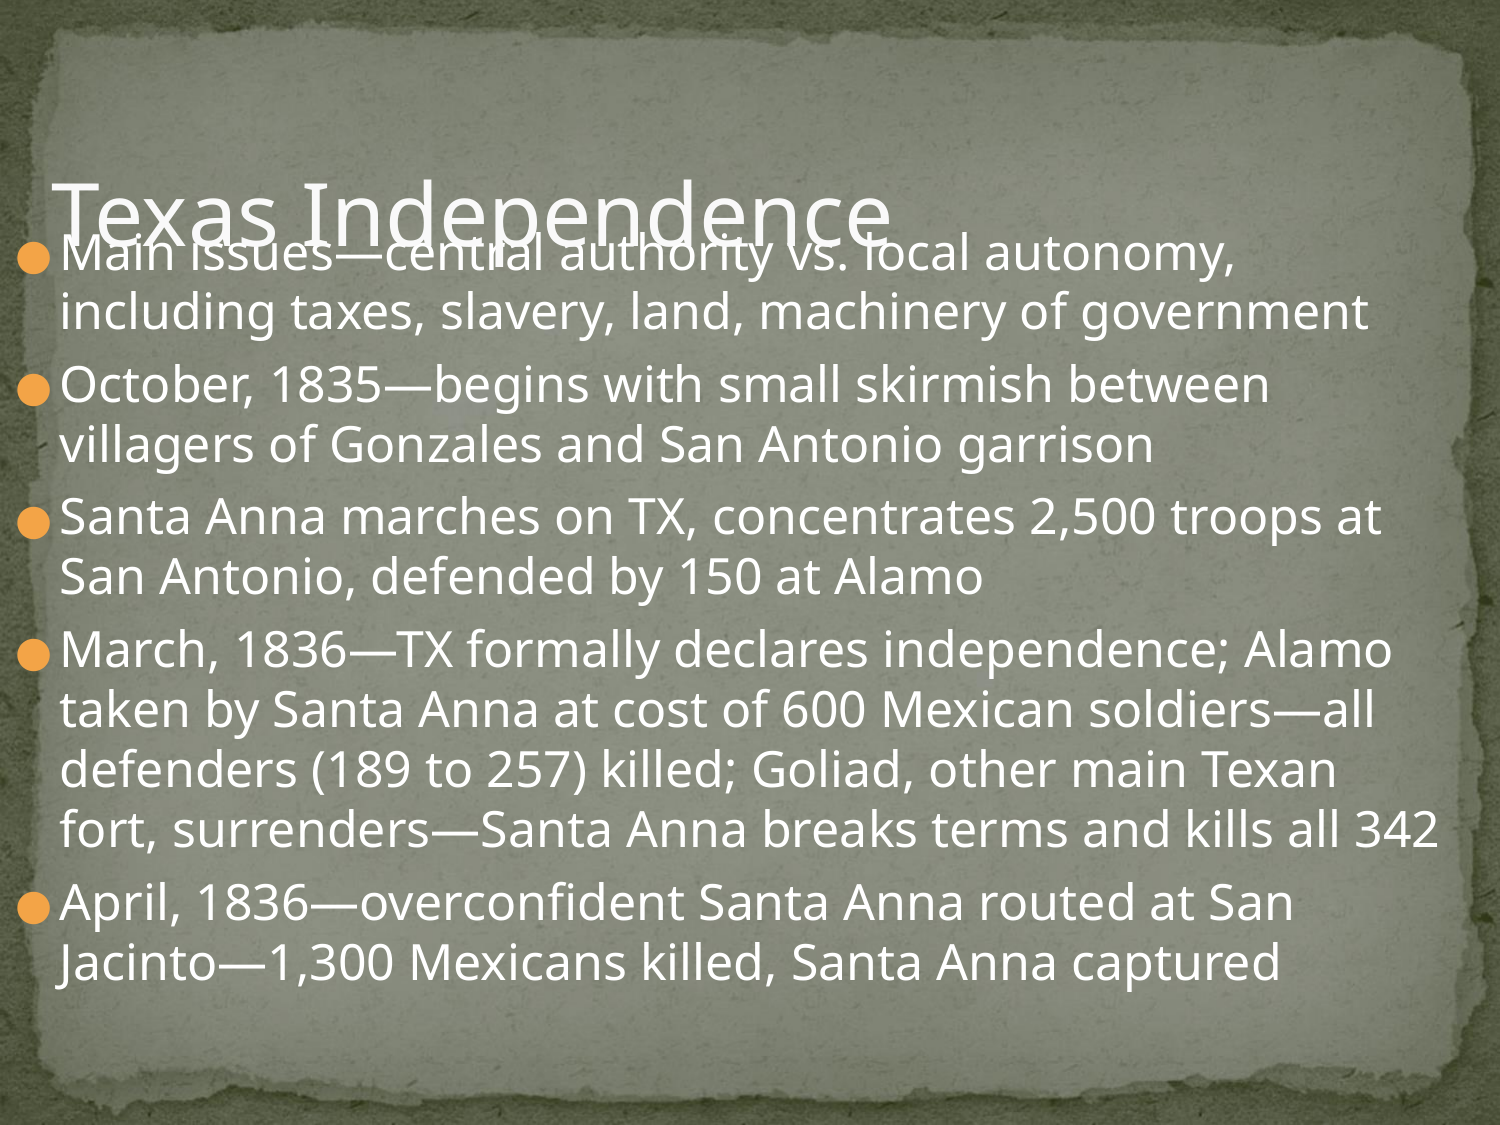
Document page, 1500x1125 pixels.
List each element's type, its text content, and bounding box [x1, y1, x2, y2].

list Main issues—central authority vs. local autonomy, including taxes, slavery, land, machinery of government October, 1835—begins with small skirmish between villagers of Gonzales and San Antonio garrison Santa Anna marches on TX, concentrates 2,500 troops at San Antonio, defended by 150 at Alamo March, 1836—TX formally declares independence; Alamo taken by Santa Anna at cost of 600 Mexican soldiers—all defenders (189 to 257) killed; Goliad, other main Texan fort, surrenders—Santa Anna breaks terms and kills all 342 April, 1836—overconfident Santa Anna routed at San Jacinto—1,300 Mexicans killed, Santa Anna captured [0, 212, 1463, 1075]
title Texas Independence [36, 24, 1425, 272]
picture [0, 0, 1500, 1125]
